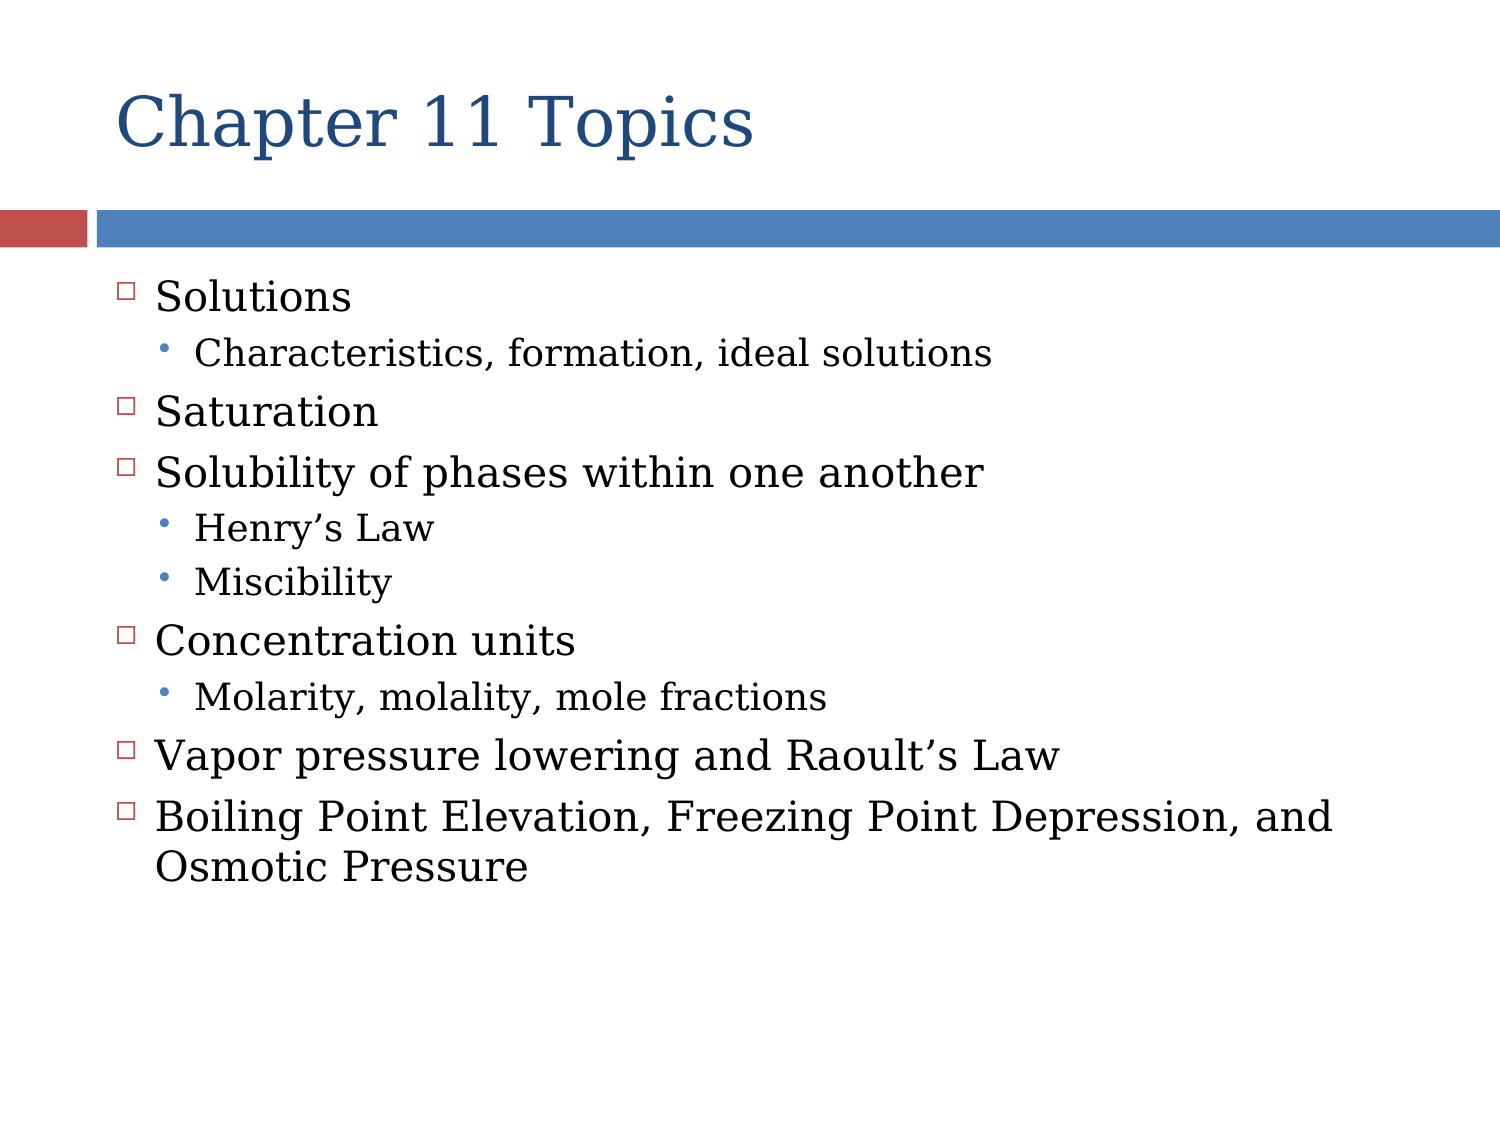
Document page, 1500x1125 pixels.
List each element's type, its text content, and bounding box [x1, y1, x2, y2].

title Chapter 11 Topics [100, 37, 1438, 200]
list Solutions Characteristics, formation, ideal solutions Saturation Solubility of phases within one another Henry’s Law Miscibility Concentration units Molarity, molality, mole fractions Vapor pressure lowering and Raoult’s Law Boiling Point Elevation, Freezing Point Depression, and Osmotic Pressure [100, 262, 1438, 1000]
